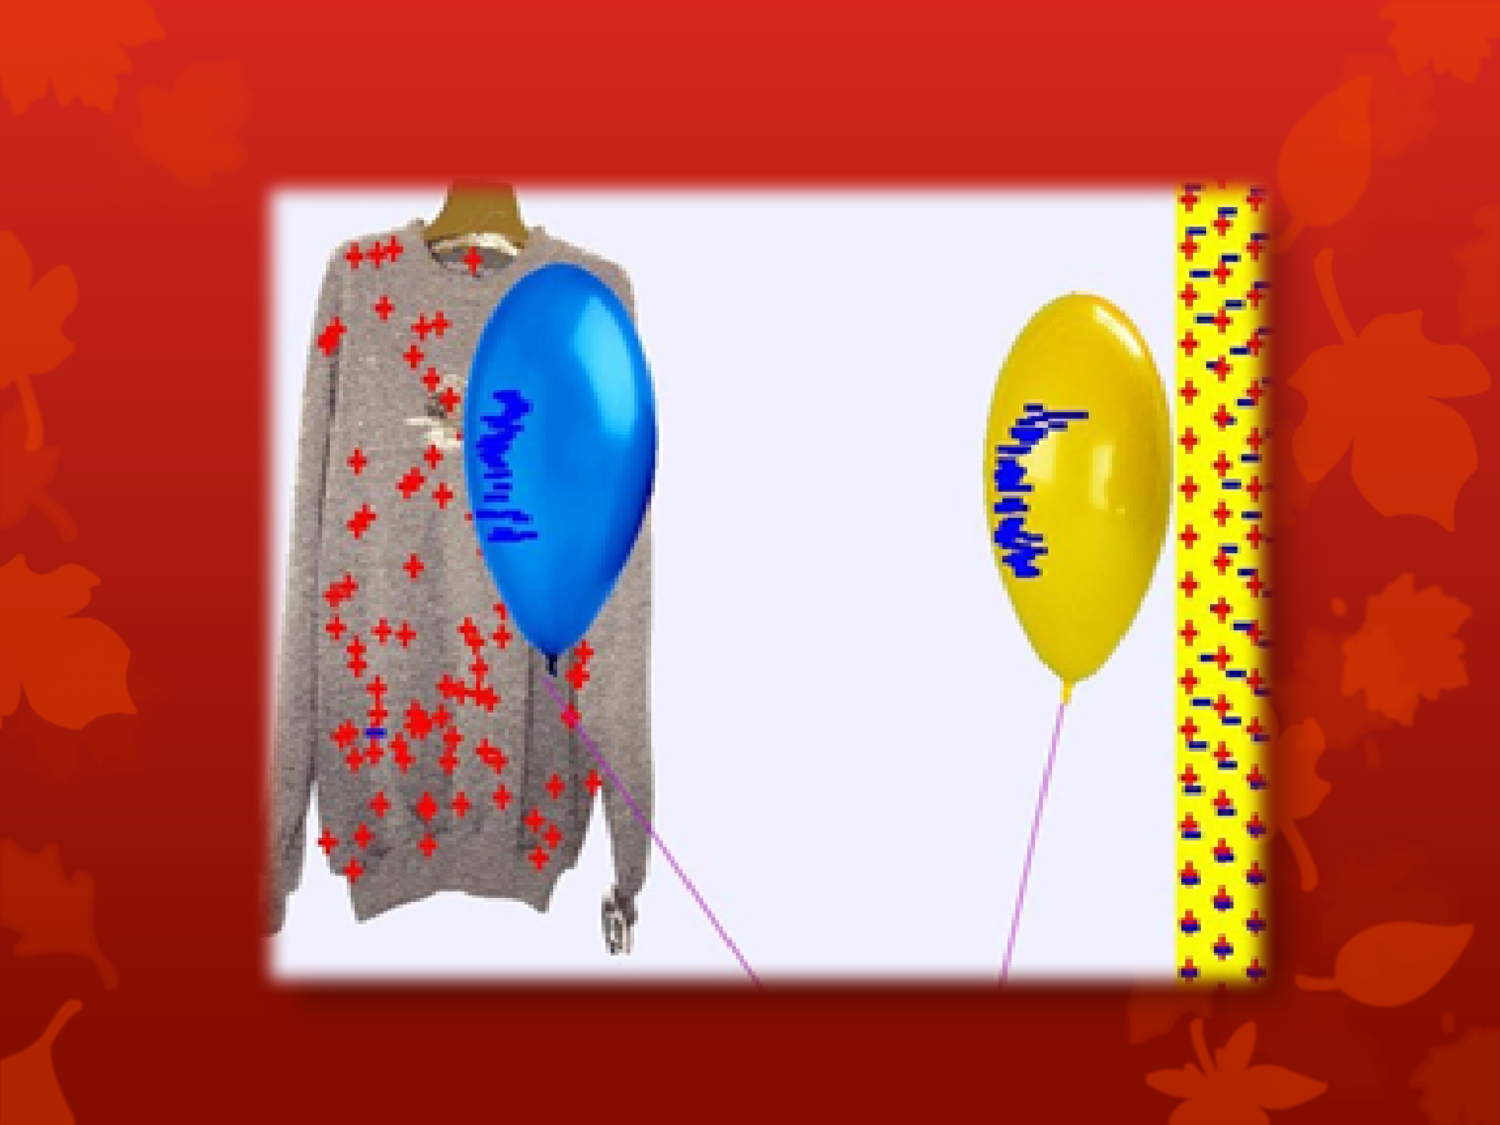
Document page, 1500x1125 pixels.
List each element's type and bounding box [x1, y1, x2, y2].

list [253, 172, 1282, 1000]
